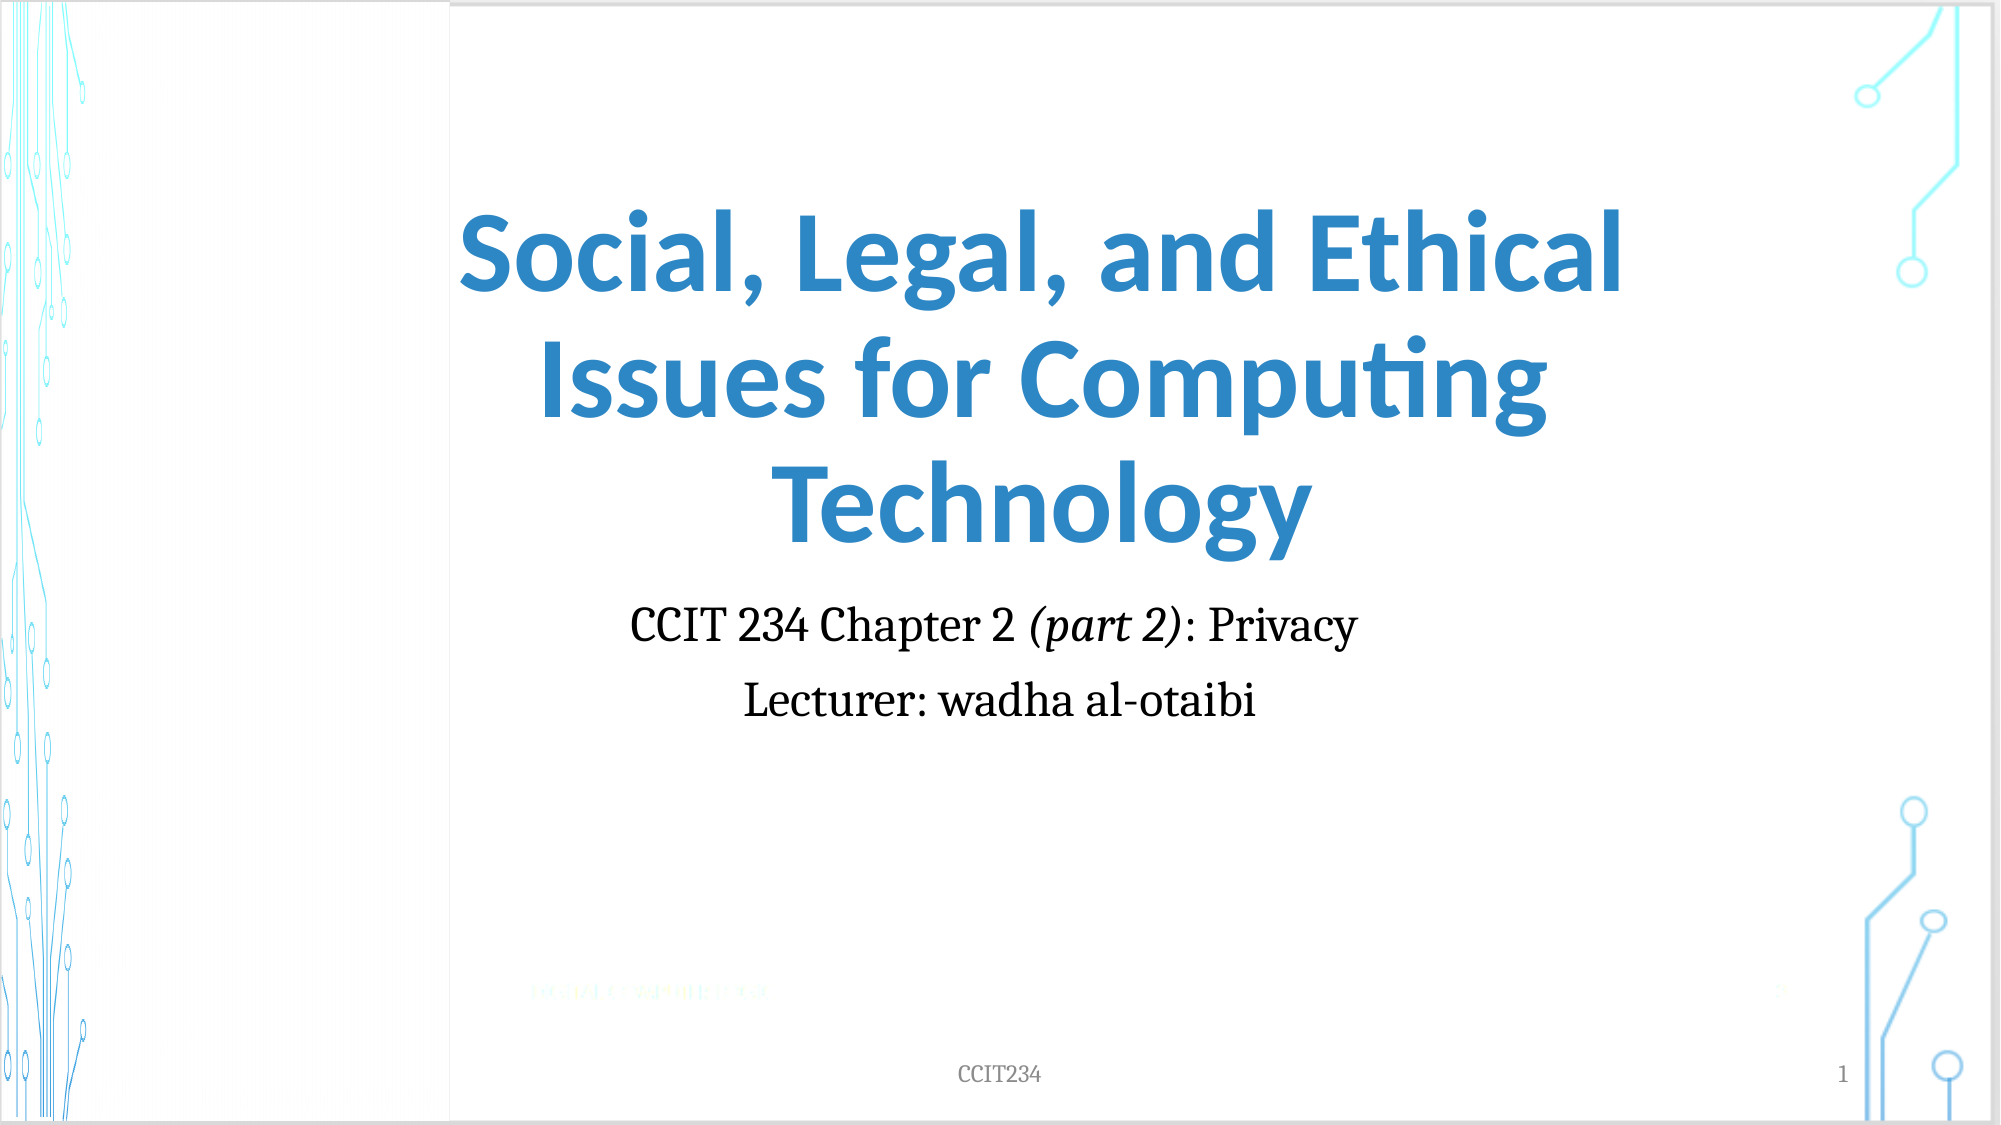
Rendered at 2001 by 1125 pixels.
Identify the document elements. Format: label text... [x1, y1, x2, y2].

title Social, Legal, and Ethical Issues for Computing Technology [450, 183, 1793, 576]
picture [0, 0, 2001, 1125]
subtitle CCIT 234 Chapter 2 (part 2): Privacy Lecturer: wadha al-otaibi [450, 590, 1750, 863]
slide_number 1 [1412, 1042, 1863, 1103]
footer CCIT234 [662, 1042, 1338, 1103]
